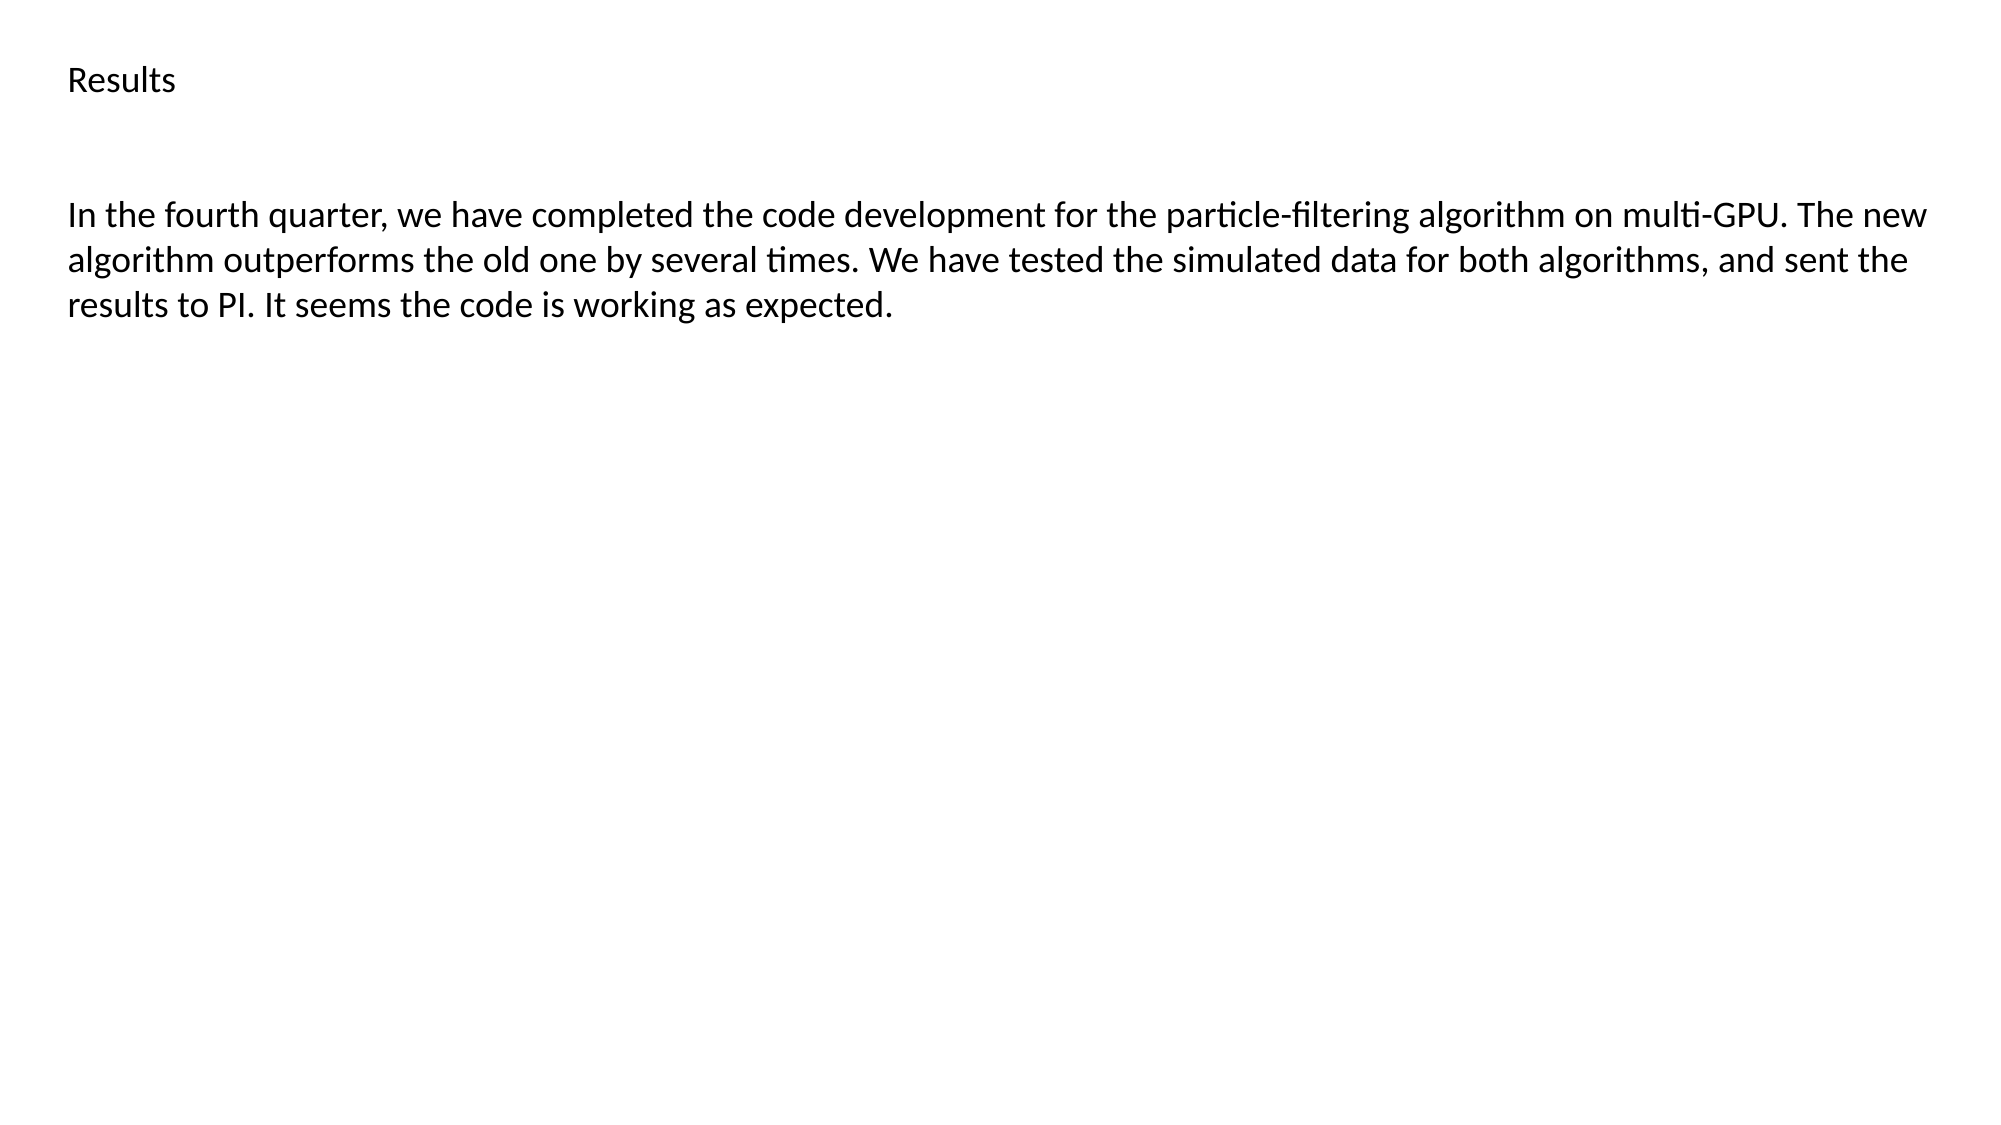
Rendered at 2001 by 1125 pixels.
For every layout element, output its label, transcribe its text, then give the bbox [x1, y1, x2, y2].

text_box Results In the fourth quarter, we have completed the code development for the particle-filtering algorithm on multi-GPU. The new algorithm outperforms the old one by several times. We have tested the simulated data for both algorithms, and sent the results to PI. It seems the code is working as expected. [52, 47, 1953, 378]
